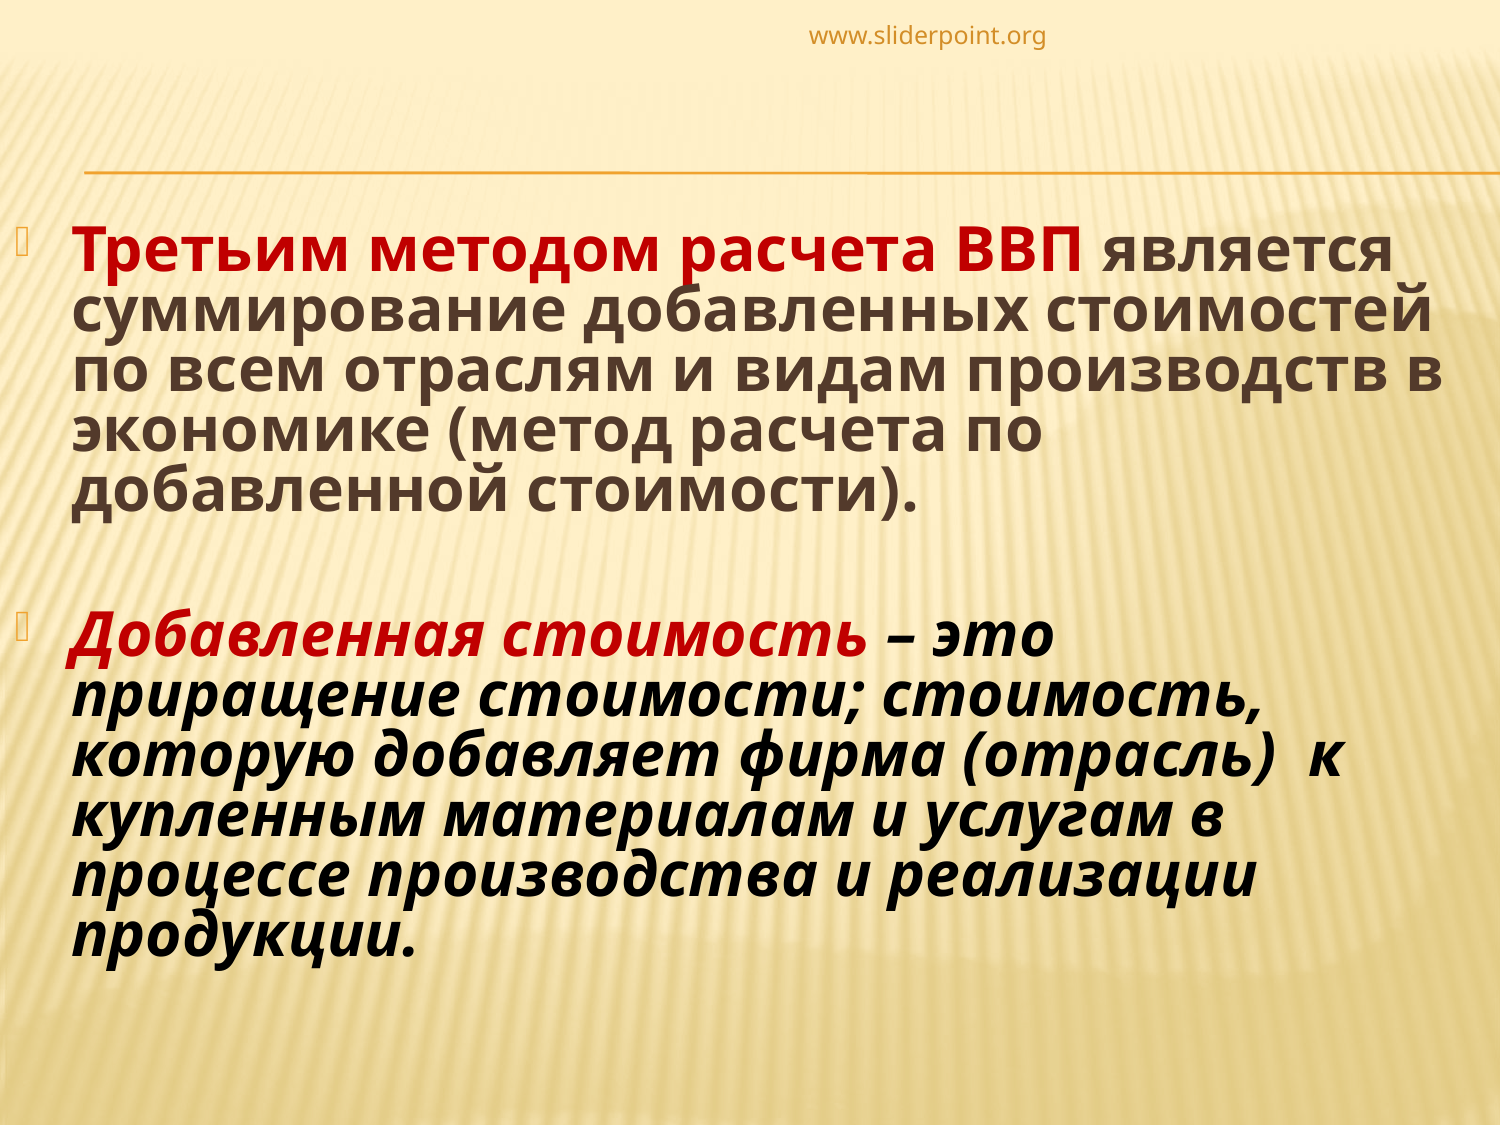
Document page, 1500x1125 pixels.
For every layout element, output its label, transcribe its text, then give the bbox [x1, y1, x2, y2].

footer www.sliderpoint.org [587, 12, 1063, 60]
list Третьим методом расчета ВВП является суммирование добавленных стоимостей по всем отраслям и видам производств в экономике (метод расчета по добавленной стоимости). Добавленная стоимость – это приращение стоимости; стоимость, которую добавляет фирма (отрасль) к купленным материалам и услугам в процессе производства и реализации продукции. [0, 128, 1466, 1025]
